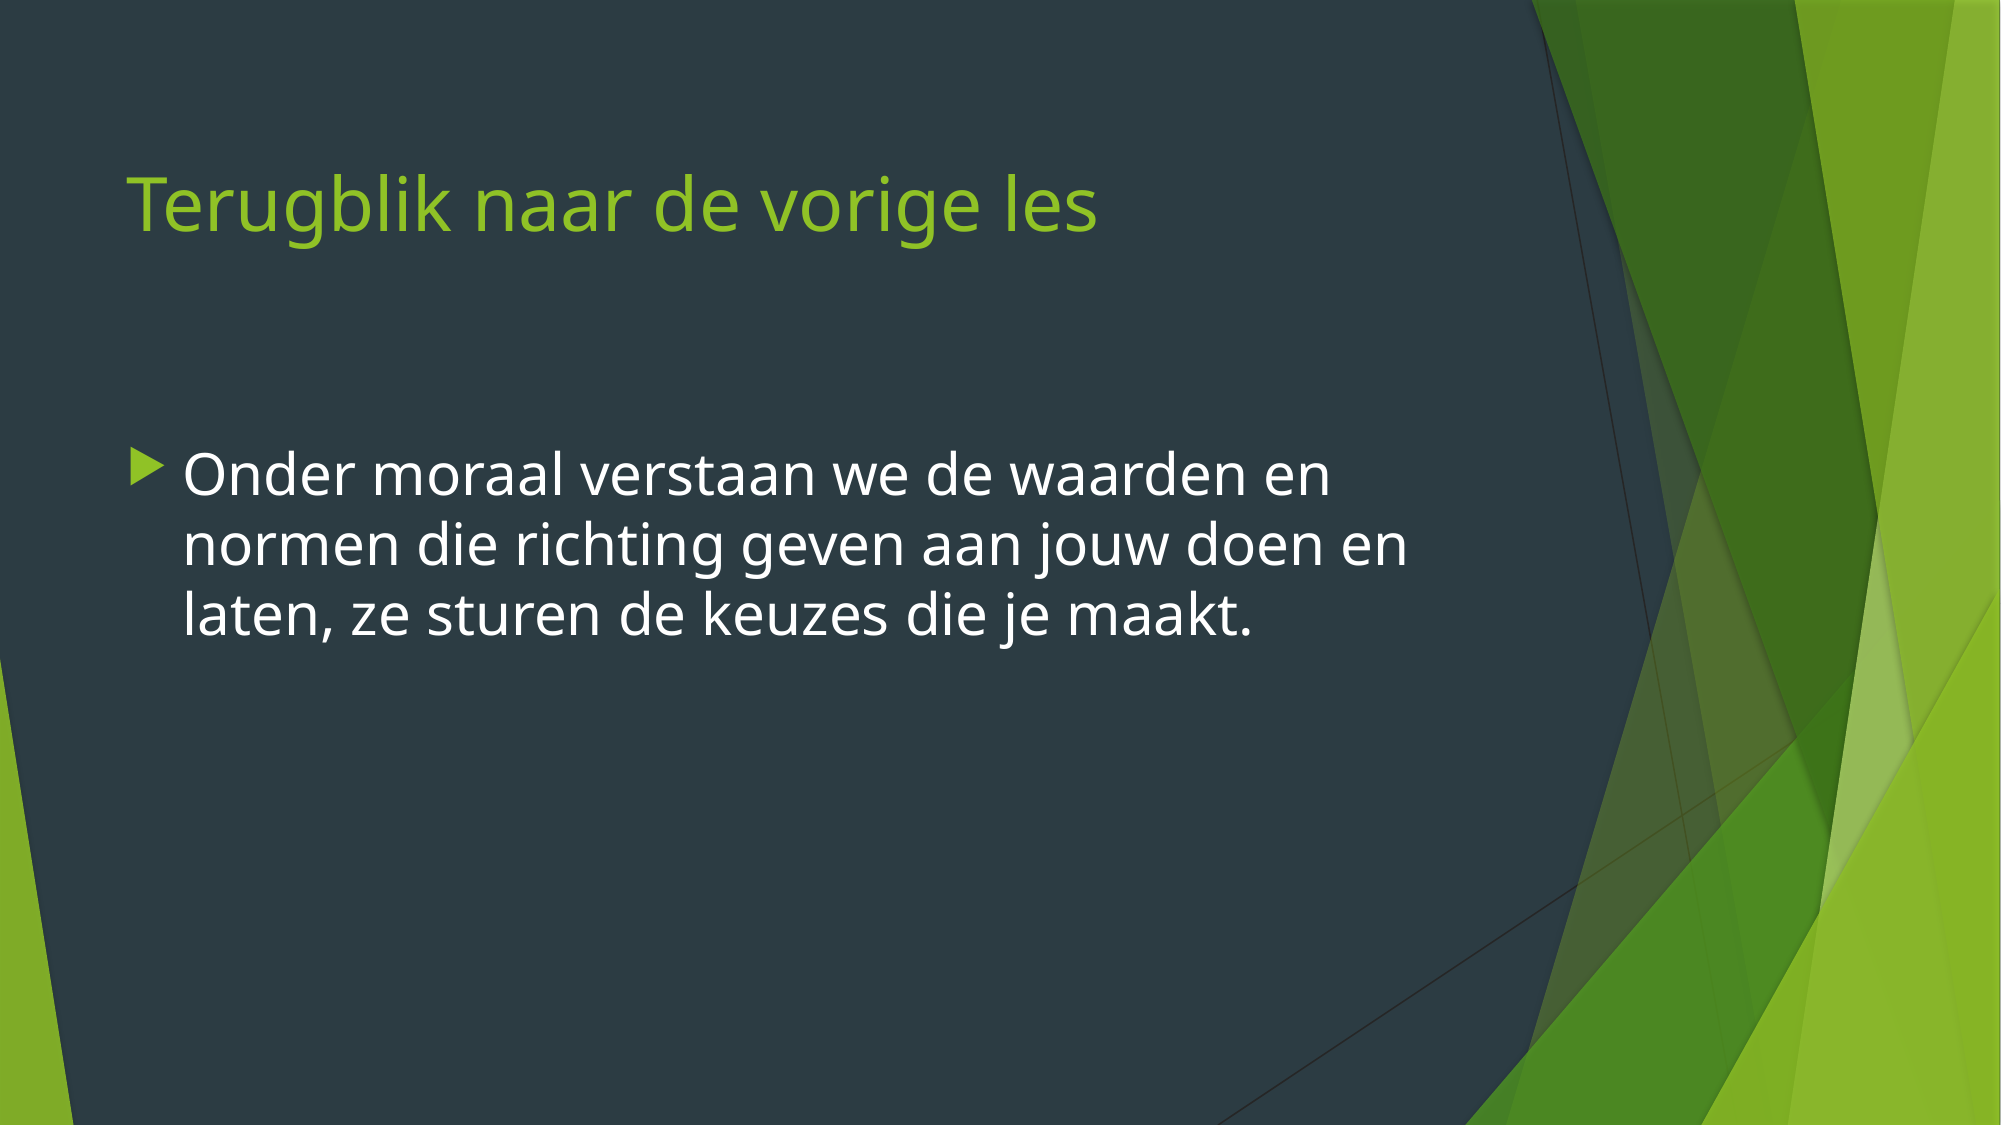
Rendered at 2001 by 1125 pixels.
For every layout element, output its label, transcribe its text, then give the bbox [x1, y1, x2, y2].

title Terugblik naar de vorige les [111, 148, 1522, 339]
list Onder moraal verstaan we de waarden en normen die richting geven aan jouw doen en laten, ze sturen de keuzes die je maakt. [111, 339, 1522, 977]
